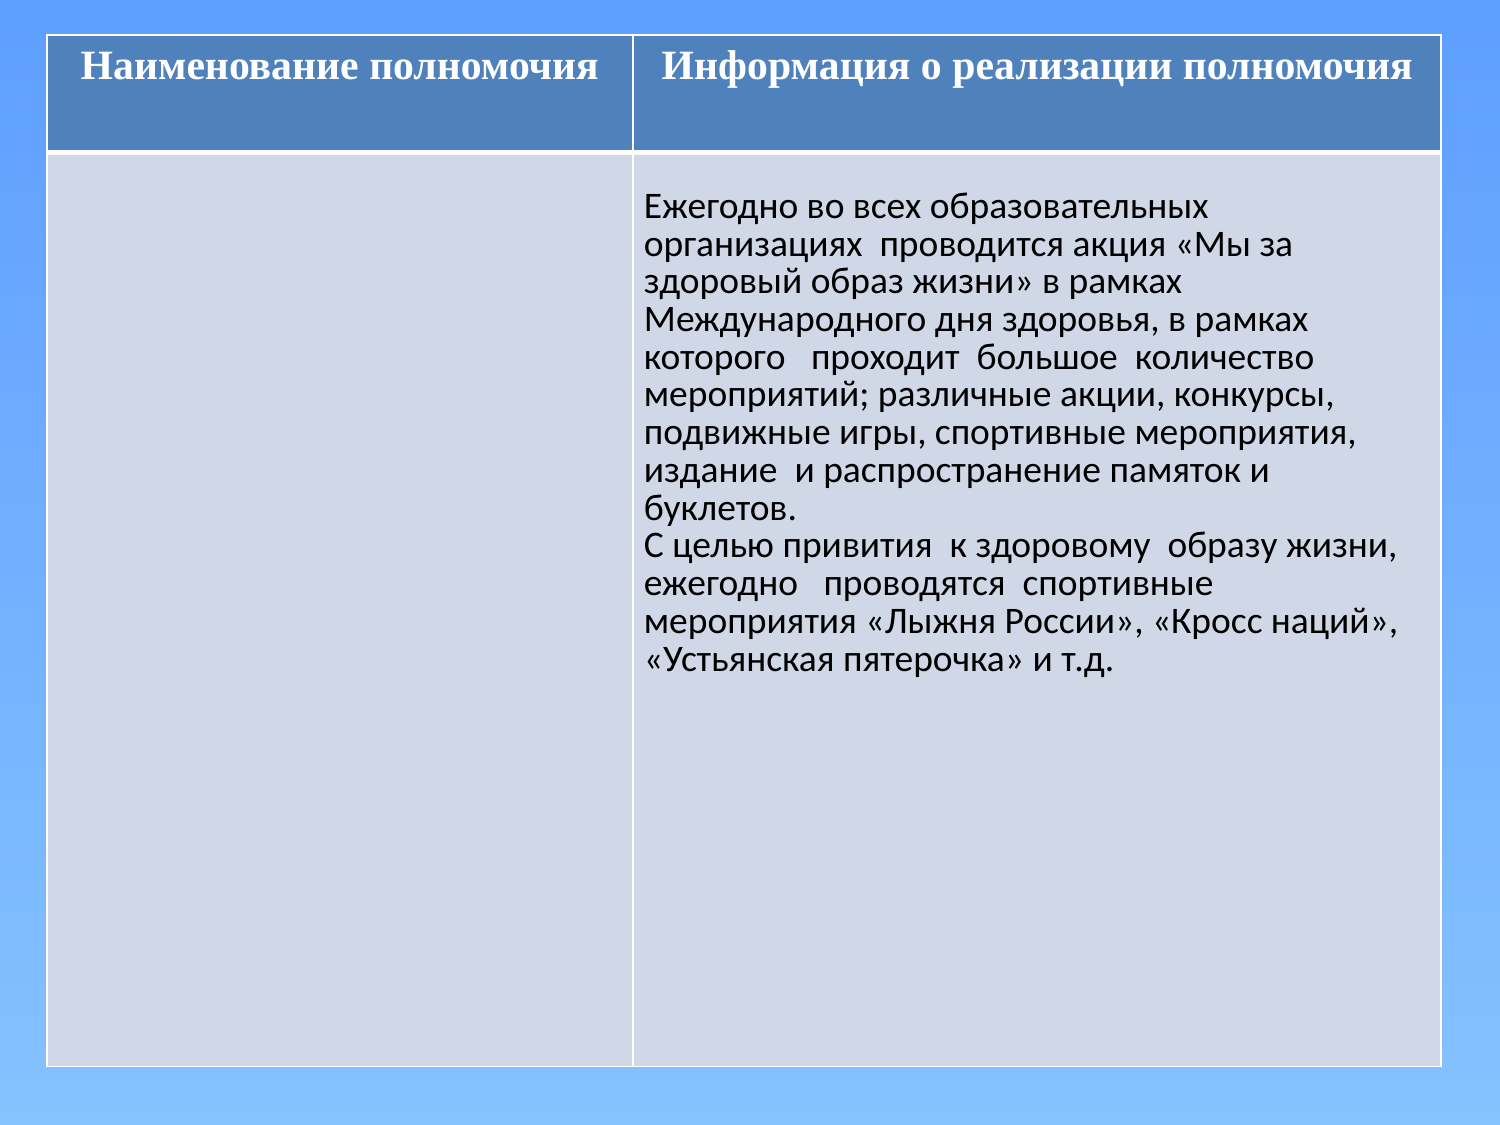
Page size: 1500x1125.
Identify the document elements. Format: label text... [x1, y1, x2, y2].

table_header Наименование полномочия [48, 36, 632, 150]
table_cell Ежегодно во всех образовательных организациях проводится акция «Мы за здоровый образ жизни» в рамках Международного дня здоровья, в рамках которого проходит большое количество мероприятий; различные акции, конкурсы, подвижные игры, спортивные мероприятия, издание и распространение памяток и буклетов. С целью привития к здоровому образу жизни, ежегодно проводятся спортивные мероприятия «Лыжня России», «Кросс наций», «Устьянская пятерочка» и т.д. [634, 155, 1440, 1066]
table_cell [48, 155, 632, 1066]
table_header Информация о реализации полномочия [634, 36, 1440, 150]
